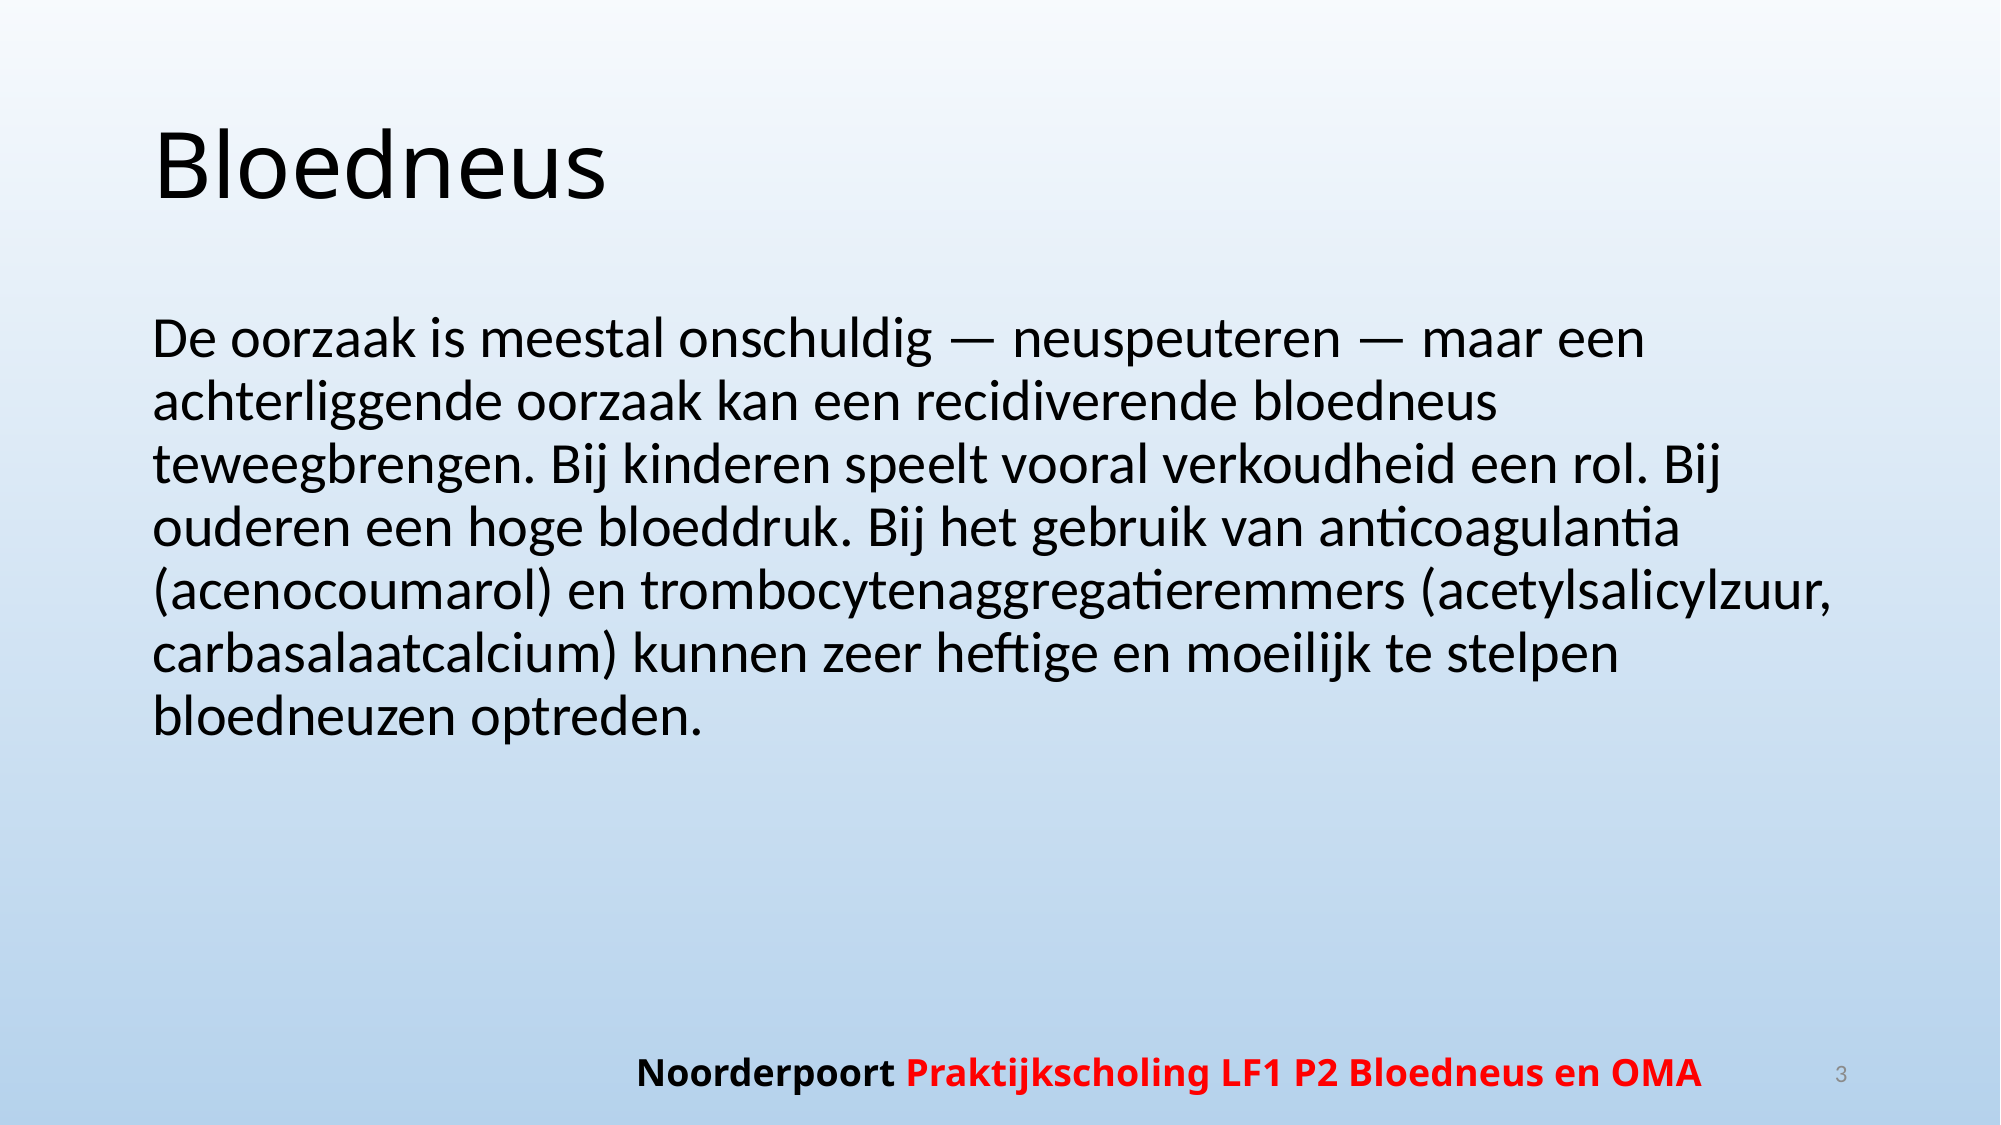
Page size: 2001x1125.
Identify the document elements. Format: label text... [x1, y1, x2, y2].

slide_number 3 [1412, 1042, 1863, 1103]
text_box Noorderpoort Praktijkscholing LF1 P2 Bloedneus en OMA [621, 1041, 1718, 1102]
title Bloedneus [137, 59, 1863, 278]
list De oorzaak is meestal onschuldig — neuspeuteren — maar een achterliggende oorzaak kan een recidiverende bloedneus teweegbrengen. Bij kinderen speelt vooral verkoudheid een rol. Bij ouderen een hoge bloeddruk. Bij het gebruik van anticoagulantia (acenocoumarol) en trombocytenaggregatieremmers (acetylsalicylzuur, carbasalaatcalcium) kunnen zeer heftige en moeilijk te stelpen bloedneuzen optreden. [137, 299, 1863, 1014]
